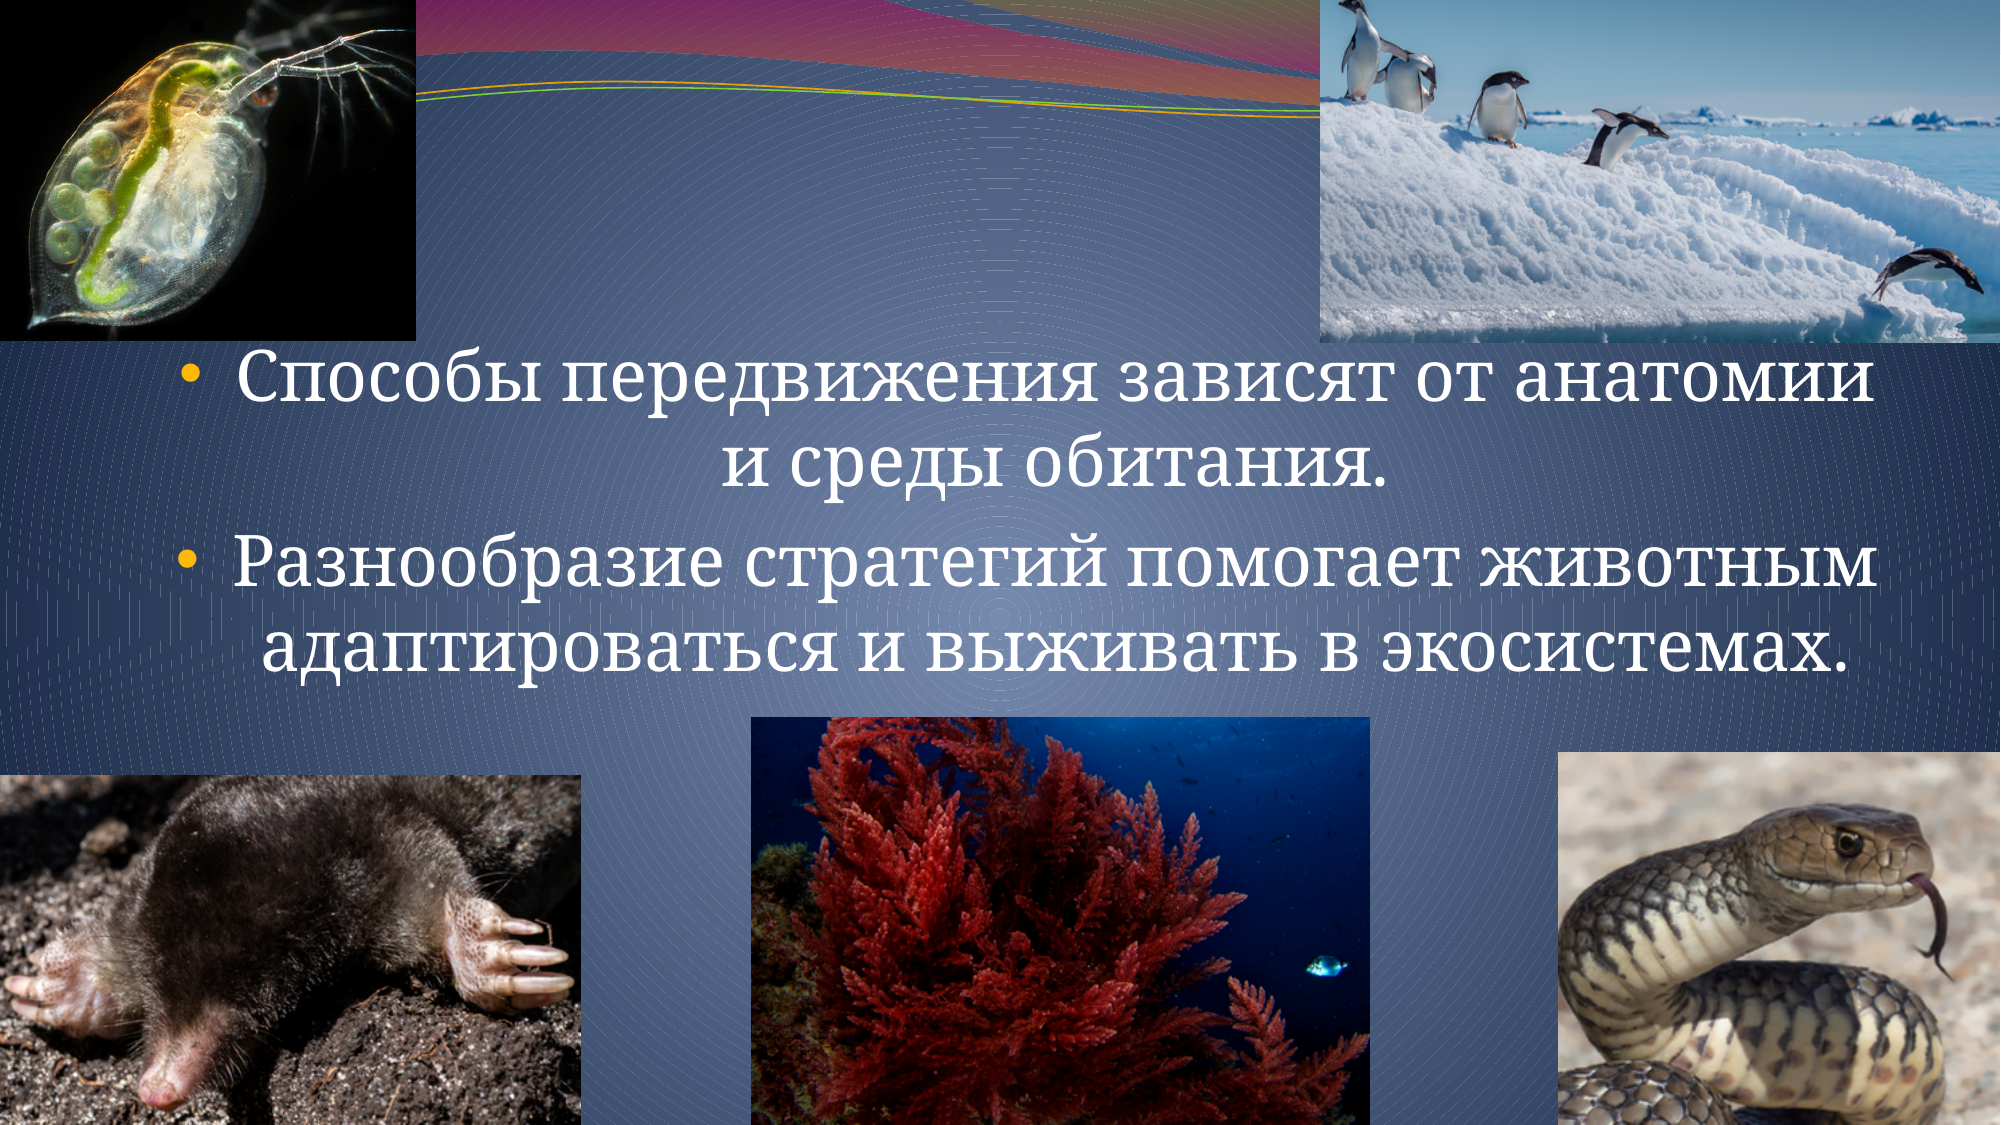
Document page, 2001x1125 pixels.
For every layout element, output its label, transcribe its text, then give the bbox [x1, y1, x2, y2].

picture [0, 0, 416, 341]
picture [1558, 752, 2000, 1125]
picture [1320, 0, 2000, 344]
picture [751, 717, 1370, 1125]
list Способы передвижения зависят от анатомии и среды обитания. Разнообразие стратегий помогает животным адаптироваться и выживать в экосистемах. [168, 322, 1889, 779]
picture [0, 775, 581, 1125]
